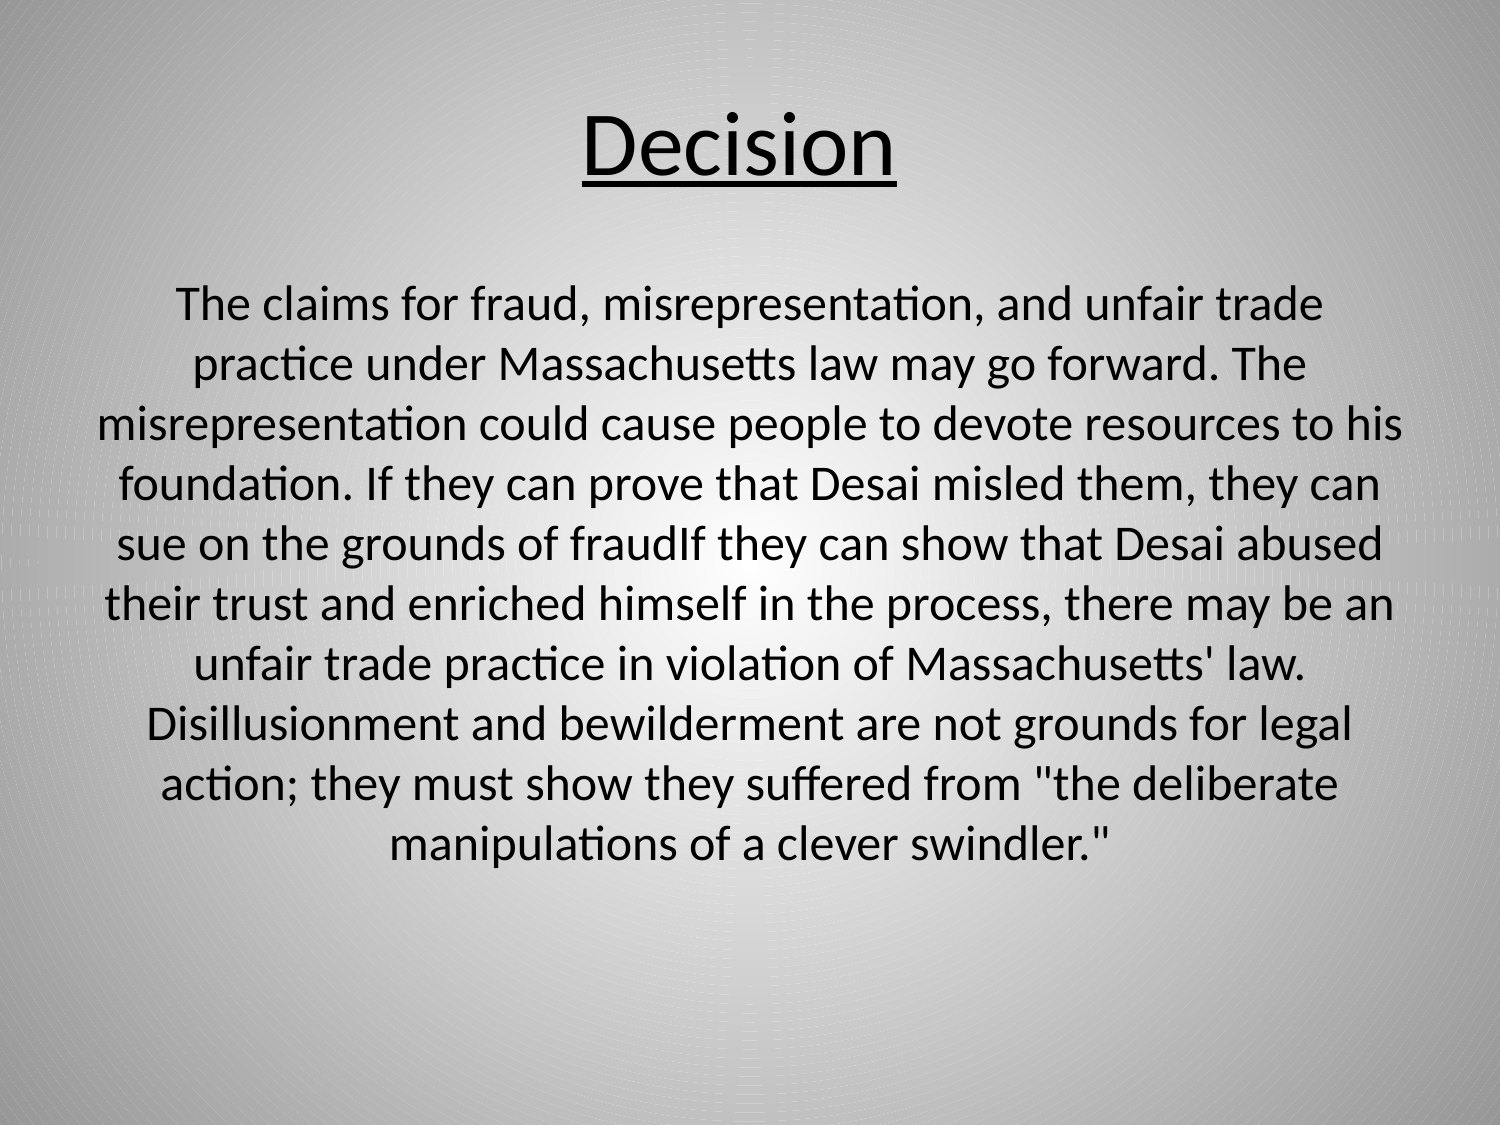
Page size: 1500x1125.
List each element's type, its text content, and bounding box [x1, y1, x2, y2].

title Decision [75, 45, 1425, 233]
list The claims for fraud, misrepresentation, and unfair trade practice under Massachusetts law may go forward. The misrepresentation could cause people to devote resources to his foundation. If they can prove that Desai misled them, they can sue on the grounds of fraudIf they can show that Desai abused their trust and enriched himself in the process, there may be an unfair trade practice in violation of Massachusetts' law. Disillusionment and bewilderment are not grounds for legal action; they must show they suffered from "the deliberate manipulations of a clever swindler." [75, 262, 1425, 1005]
